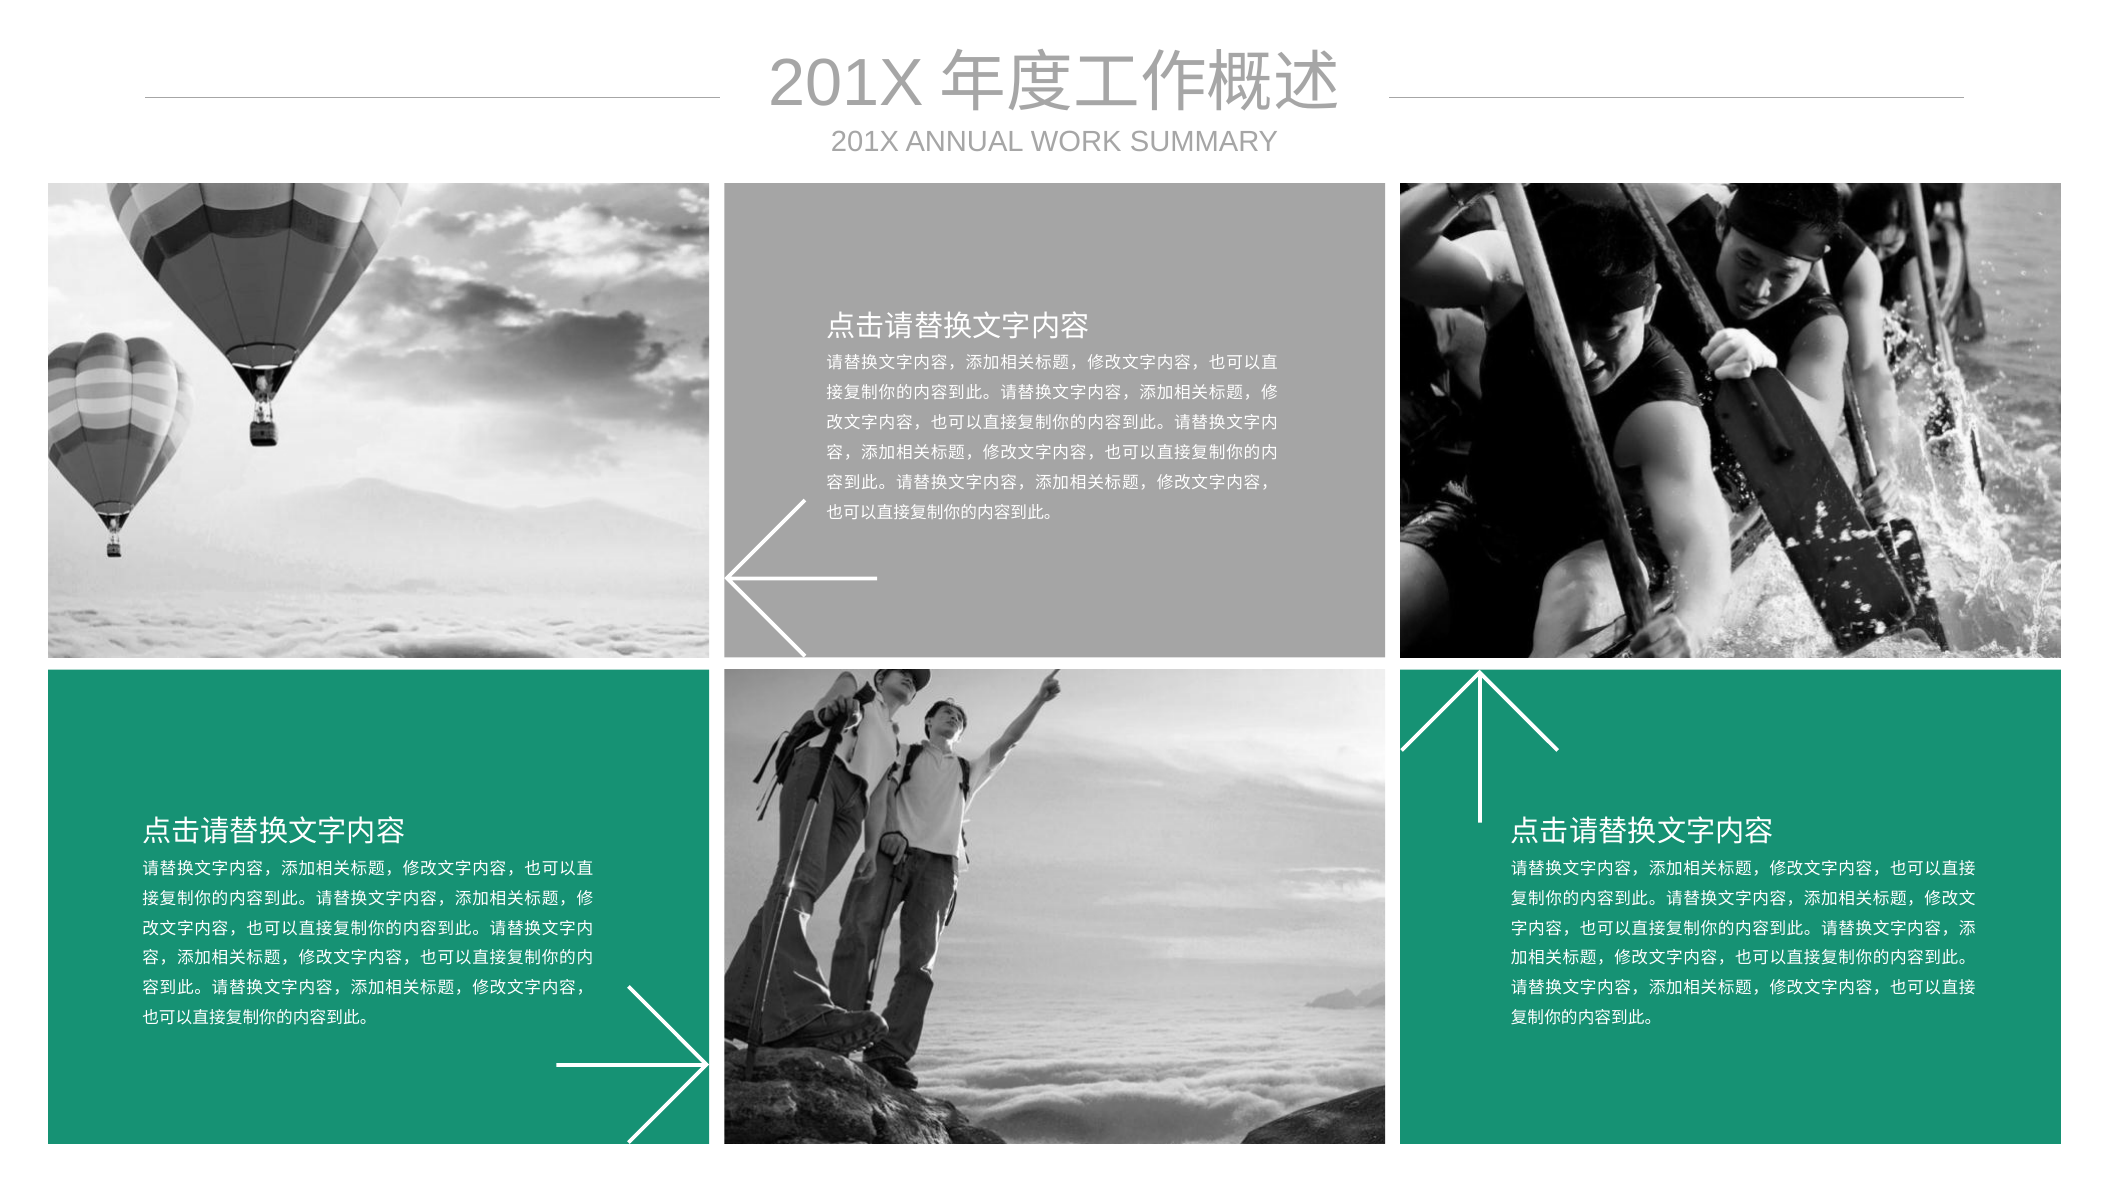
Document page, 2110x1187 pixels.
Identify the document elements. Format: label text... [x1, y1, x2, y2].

text_box [1399, 669, 2062, 1145]
text_box [1399, 182, 2062, 658]
text_box 点击请替换文字内容 请替换文字内容，添加相关标题，修改文字内容，也可以直接复制你的内容到此。请替换文字内容，添加相关标题，修改文字内容，也可以直接复制你的内容到此。请替换文字内容，添加相关标题，修改文字内容，也可以直接复制你的内容到此。请替换文字内容，添加相关标题，修改文字内容，也可以直接复制你的内容到此。 [826, 289, 1279, 522]
text_box 201X年度工作概述 [730, 98, 1379, 119]
text_box [47, 669, 710, 1145]
text_box [555, 983, 711, 1146]
text_box 点击请替换文字内容 请替换文字内容，添加相关标题，修改文字内容，也可以直接复制你的内容到此。请替换文字内容，添加相关标题，修改文字内容，也可以直接复制你的内容到此。请替换文字内容，添加相关标题，修改文字内容，也可以直接复制你的内容到此。请替换文字内容，添加相关标题，修改文字内容，也可以直接复制你的内容到此。 [1510, 795, 1976, 1028]
text_box [722, 497, 879, 659]
text_box [723, 182, 1386, 658]
text_box 201X年度工作概述 [730, 38, 1379, 96]
text_box [47, 182, 710, 658]
text_box [1398, 668, 1561, 824]
text_box 点击请替换文字内容 请替换文字内容，添加相关标题，修改文字内容，也可以直接复制你的内容到此。请替换文字内容，添加相关标题，修改文字内容，也可以直接复制你的内容到此。请替换文字内容，添加相关标题，修改文字内容，也可以直接复制你的内容到此。请替换文字内容，添加相关标题，修改文字内容，也可以直接复制你的内容到此。 [142, 795, 594, 1028]
text_box 201X ANNUAL WORK SUMMARY [824, 122, 1285, 158]
text_box [723, 669, 1386, 1145]
